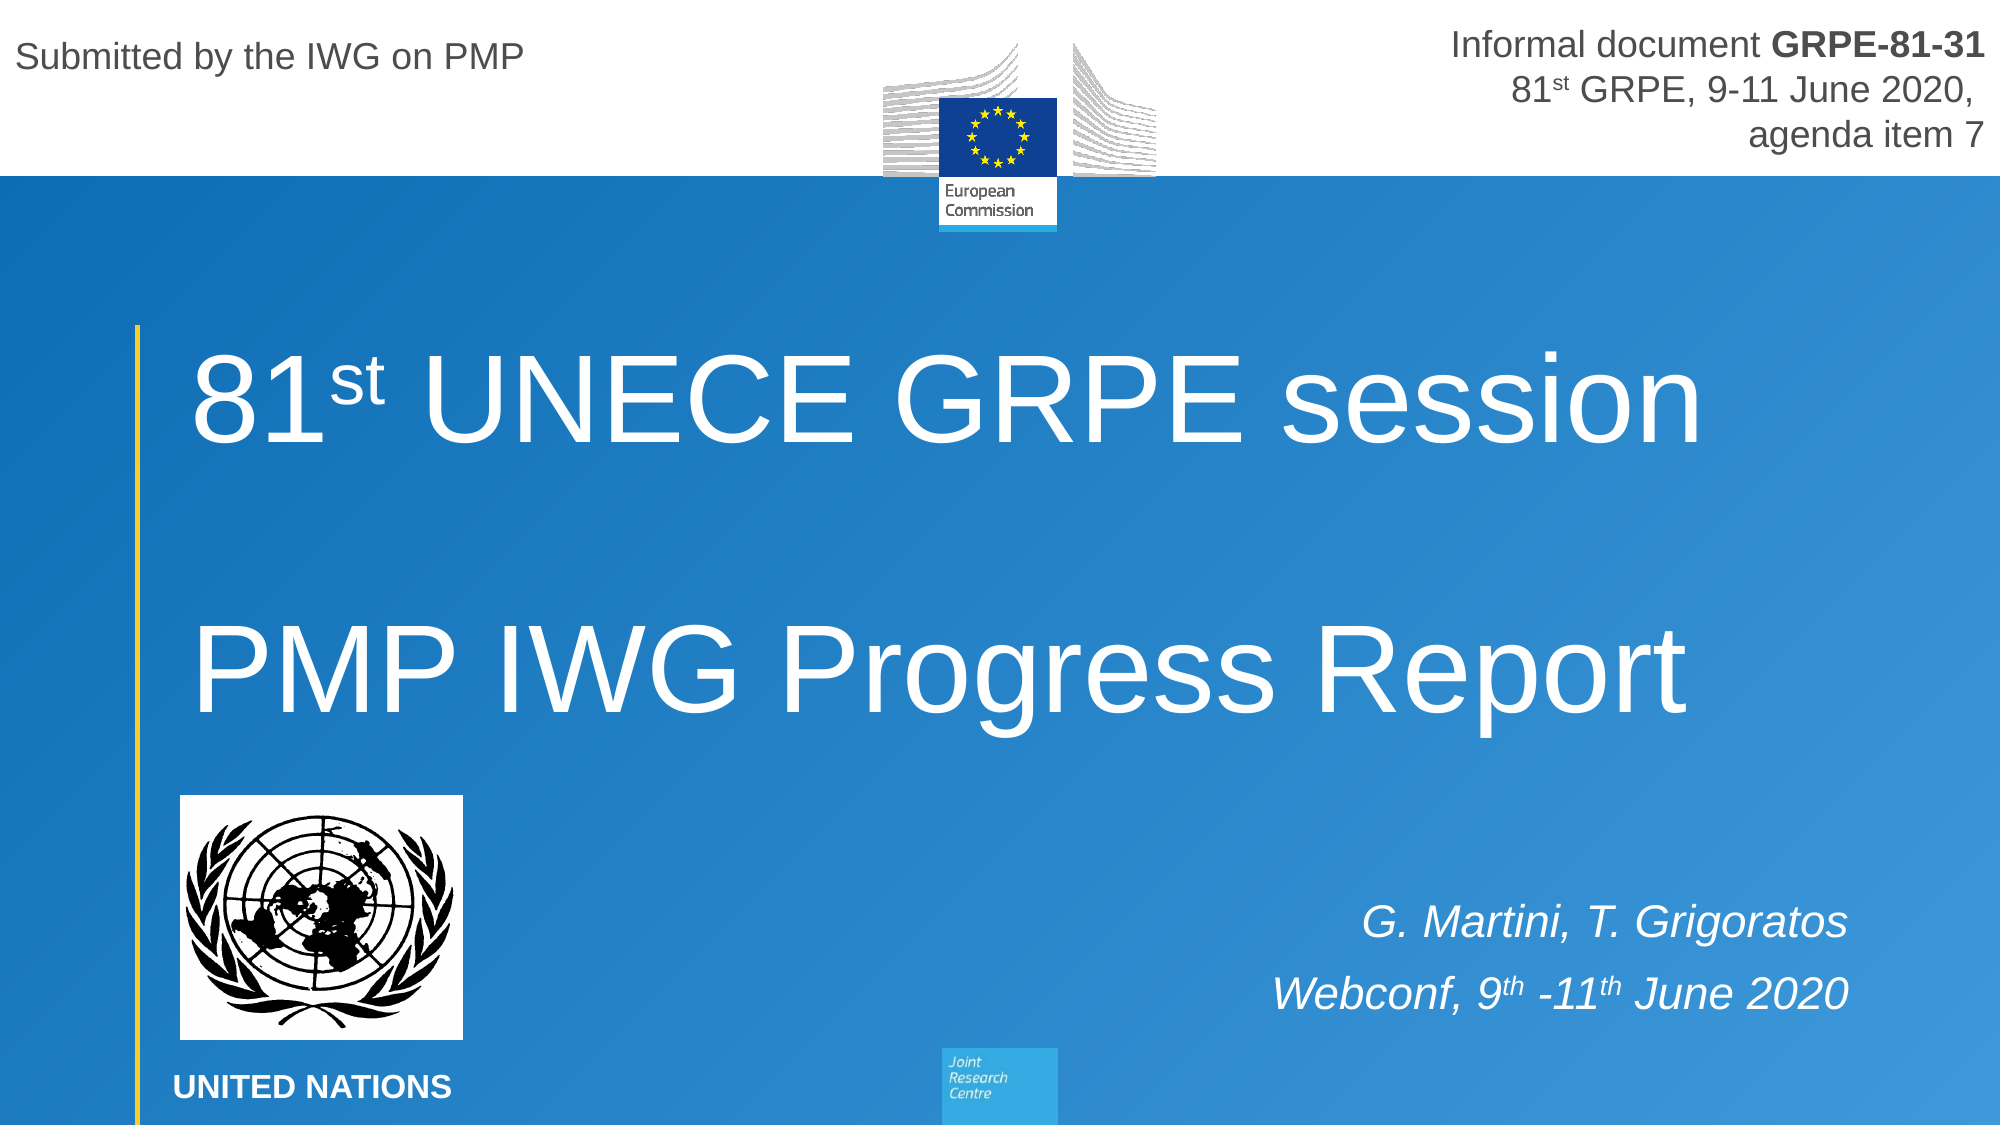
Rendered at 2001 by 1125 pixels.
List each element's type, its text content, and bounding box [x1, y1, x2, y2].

picture [158, 794, 482, 1040]
picture [881, 43, 1157, 233]
text_box Informal document GRPE-81-31 81st GRPE, 9-11 June 2020, agenda item 7 [1343, 12, 2000, 162]
title 81st UNECE GRPE session PMP IWG Progress Report [175, 326, 1864, 680]
picture [942, 1048, 1058, 1125]
list G. Martini, T. Grigoratos Webconf, 9th -11th June 2020 [999, 884, 1864, 1029]
text_box Submitted by the IWG on PMP [0, 24, 621, 145]
text_box UNITED NATIONS [158, 1057, 568, 1113]
